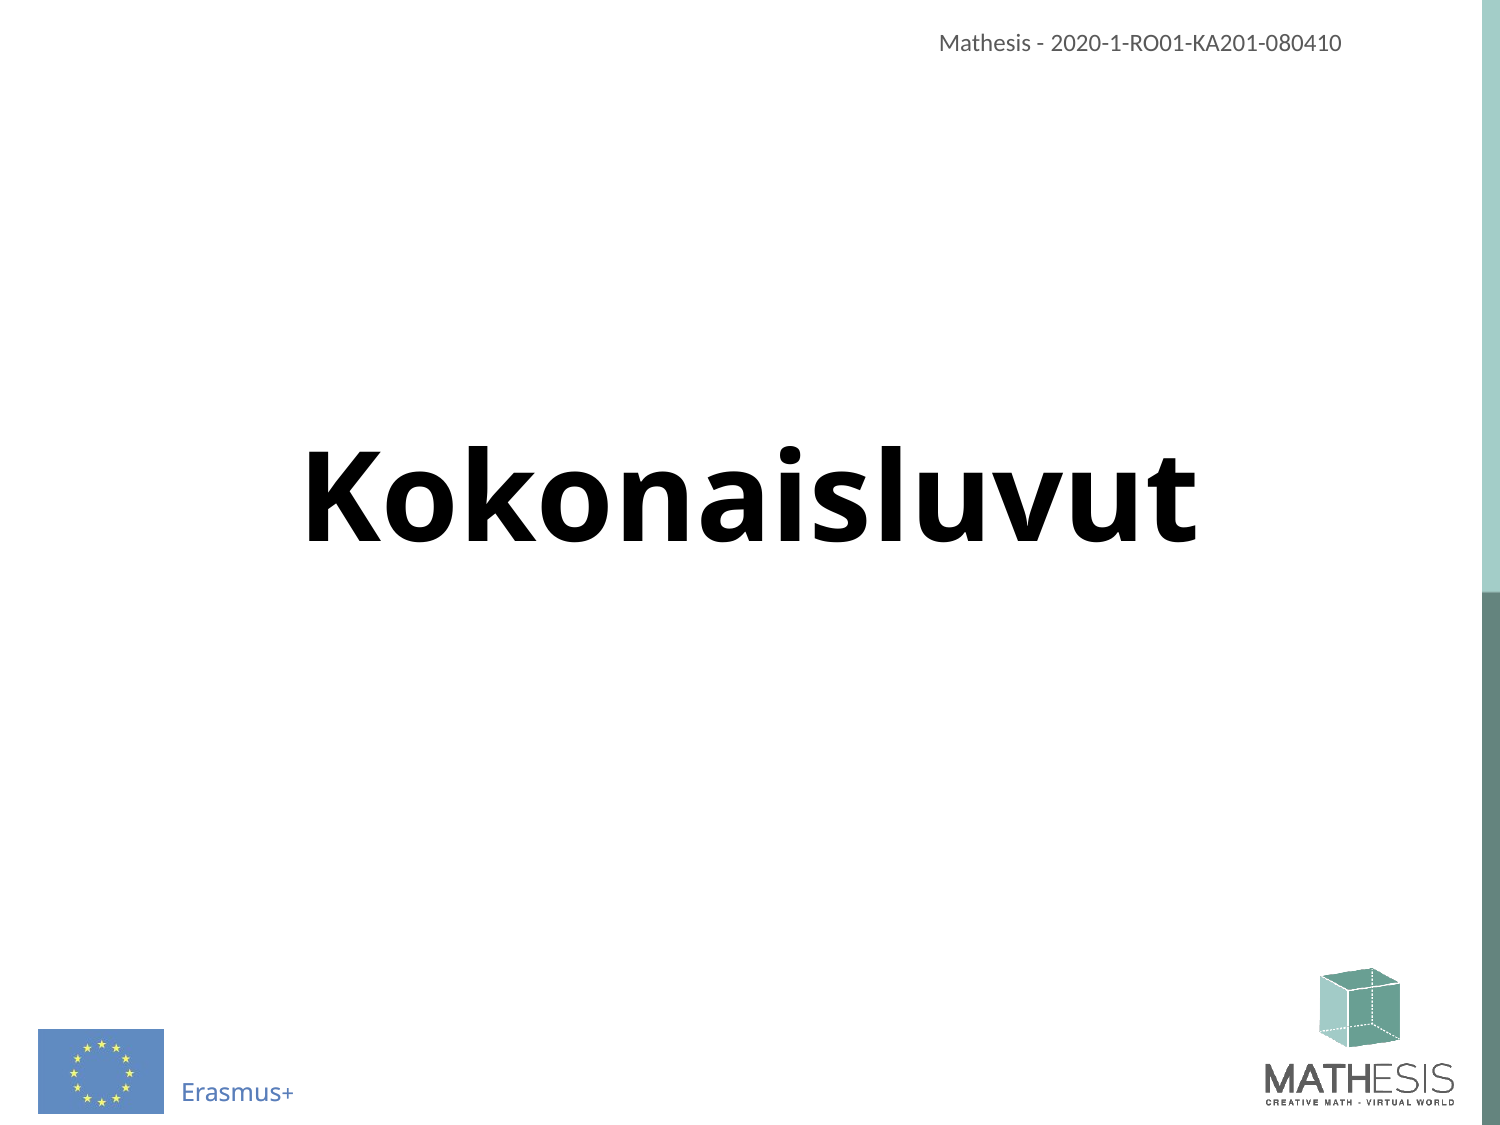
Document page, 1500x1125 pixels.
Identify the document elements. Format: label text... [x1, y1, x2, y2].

title Kokonaisluvut [112, 184, 1388, 576]
